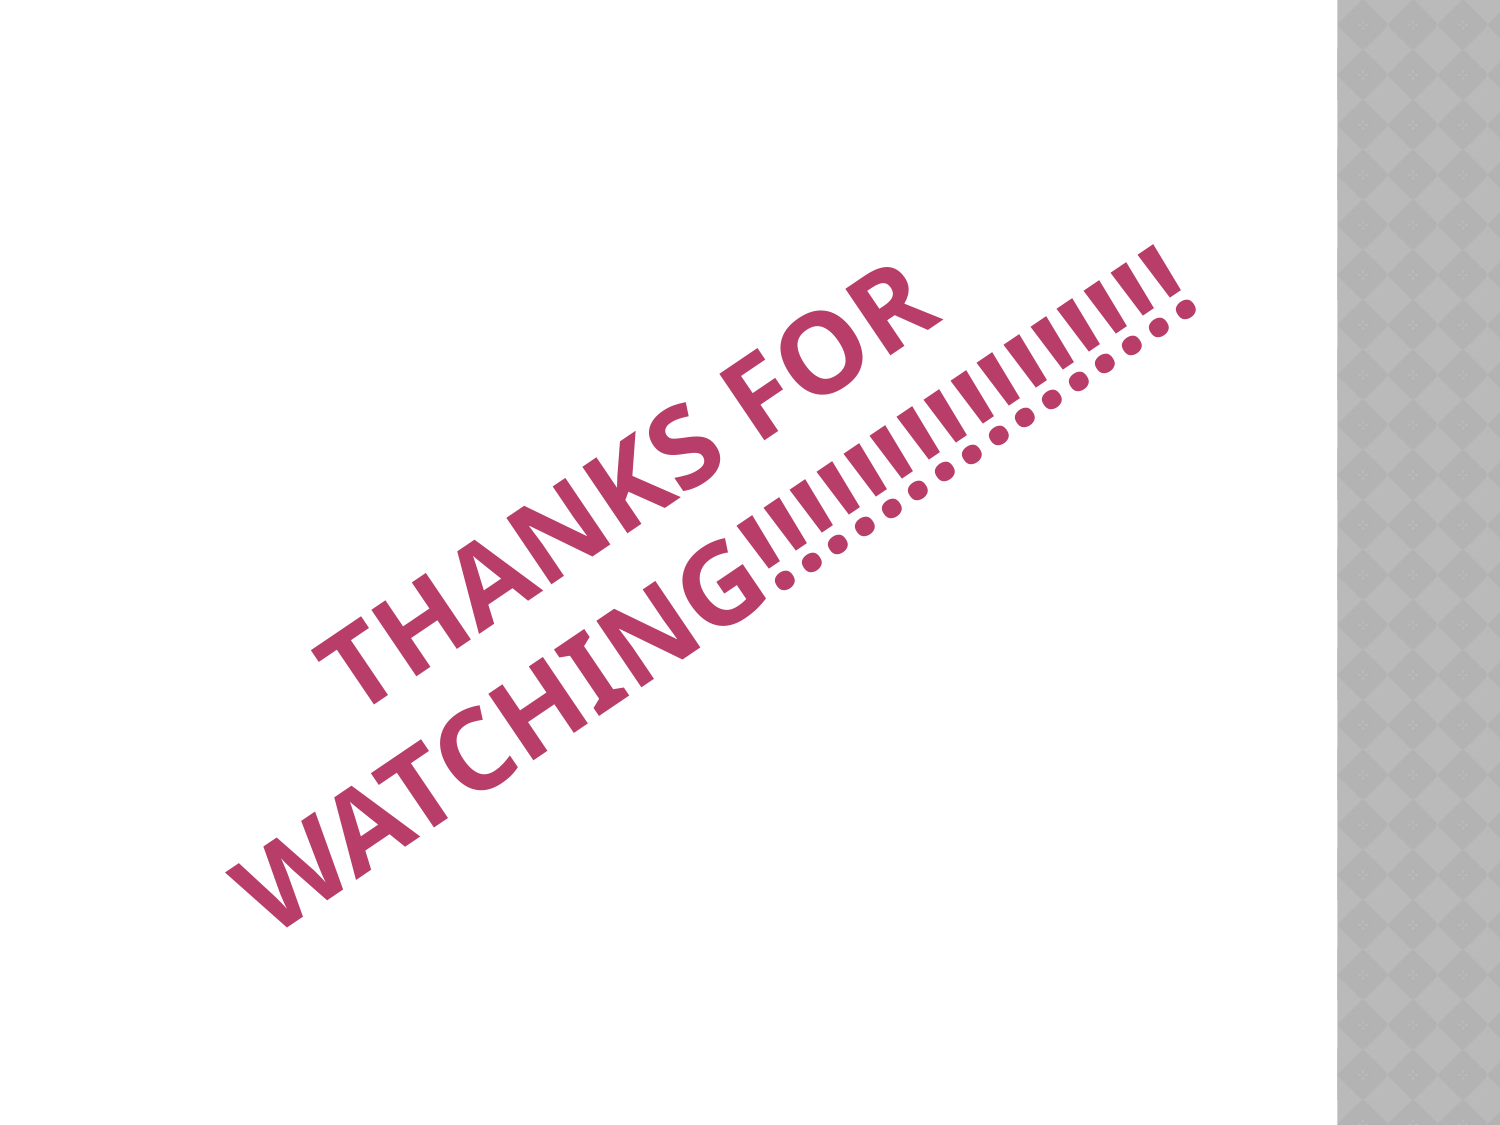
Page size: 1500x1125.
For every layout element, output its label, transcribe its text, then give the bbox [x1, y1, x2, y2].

text_box Thanks for watching!!!!!!!!!!!!!!!! [114, 86, 1233, 973]
